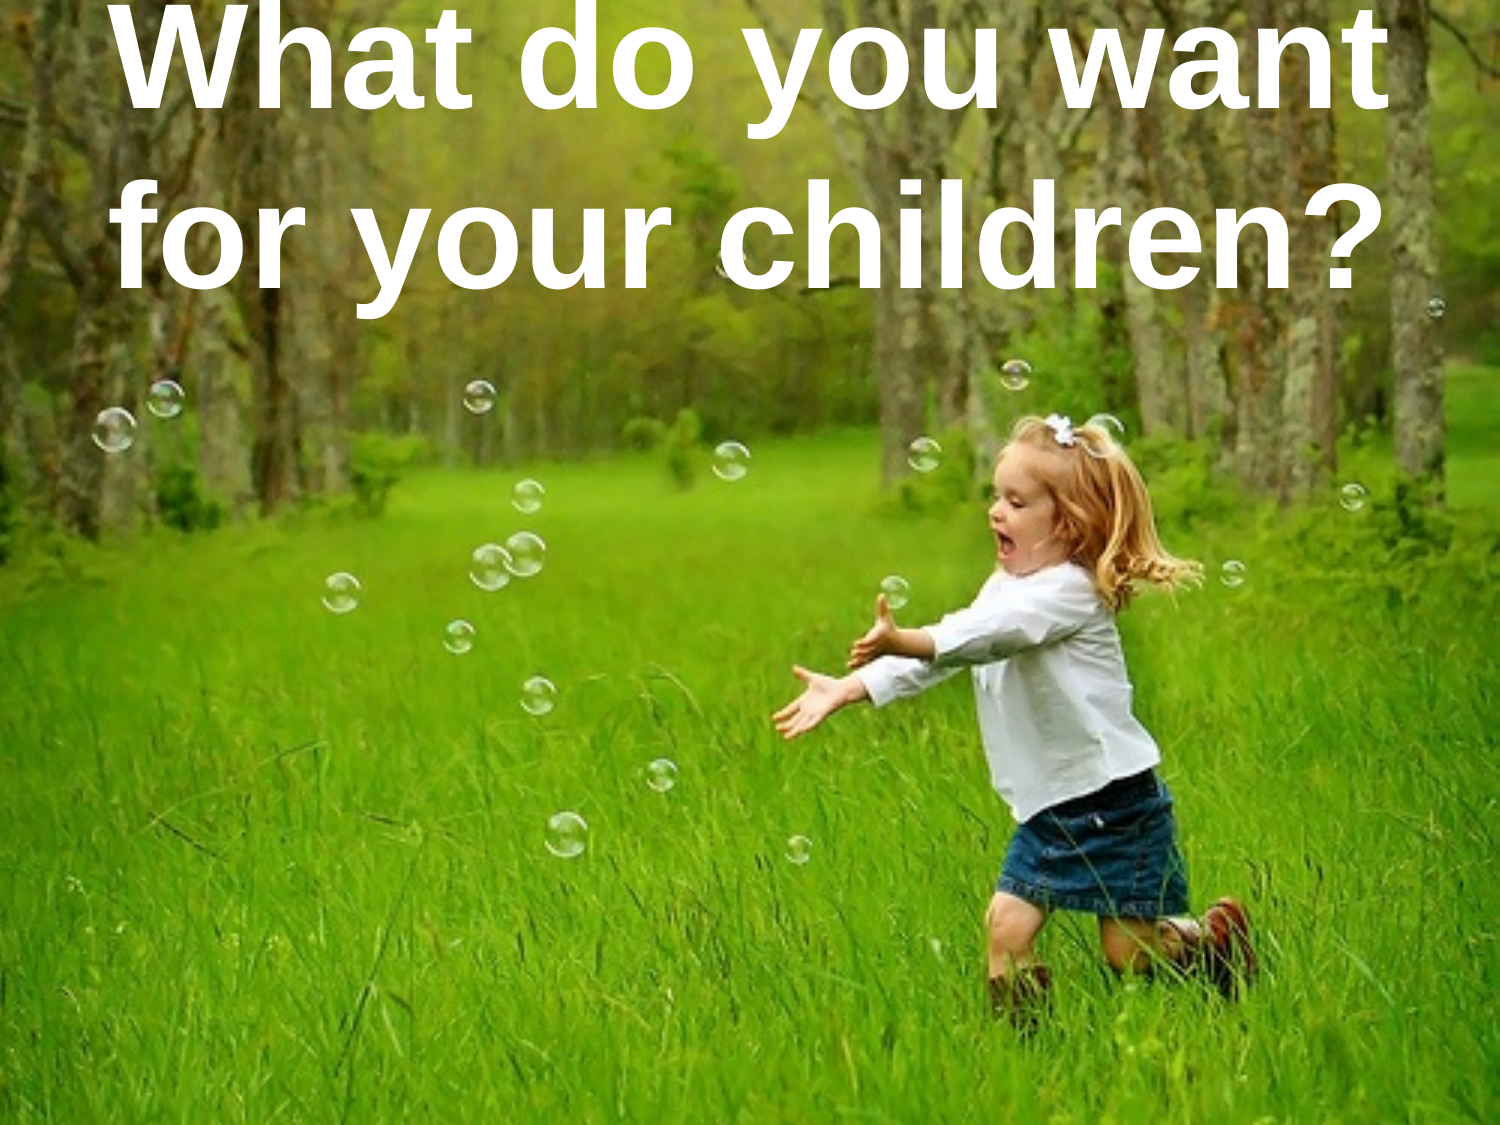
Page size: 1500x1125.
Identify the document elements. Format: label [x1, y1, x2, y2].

list [0, 0, 1500, 1125]
